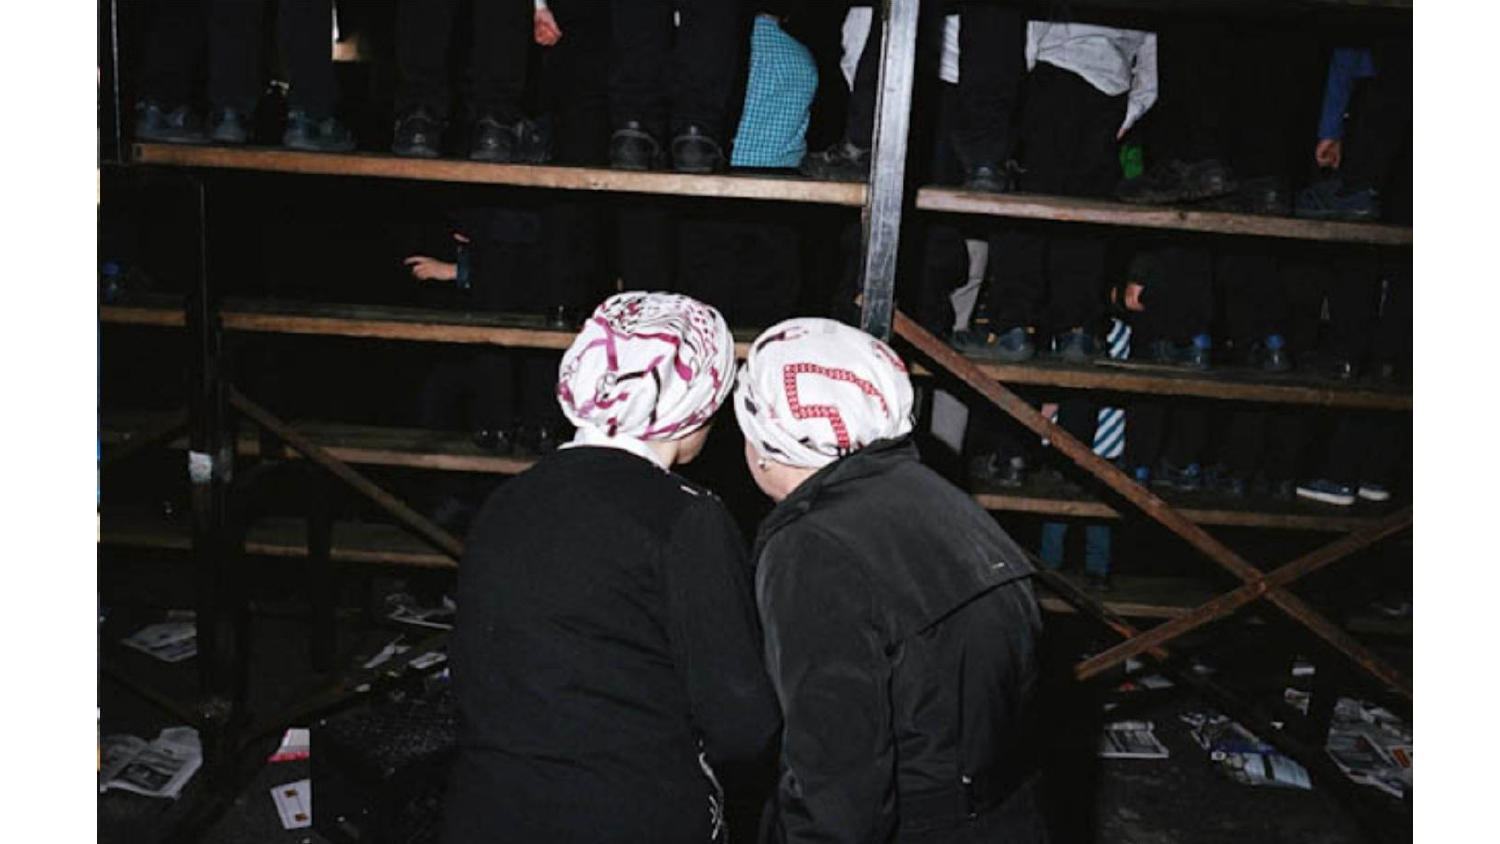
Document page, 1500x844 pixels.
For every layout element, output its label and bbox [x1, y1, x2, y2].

picture [97, 0, 1413, 844]
